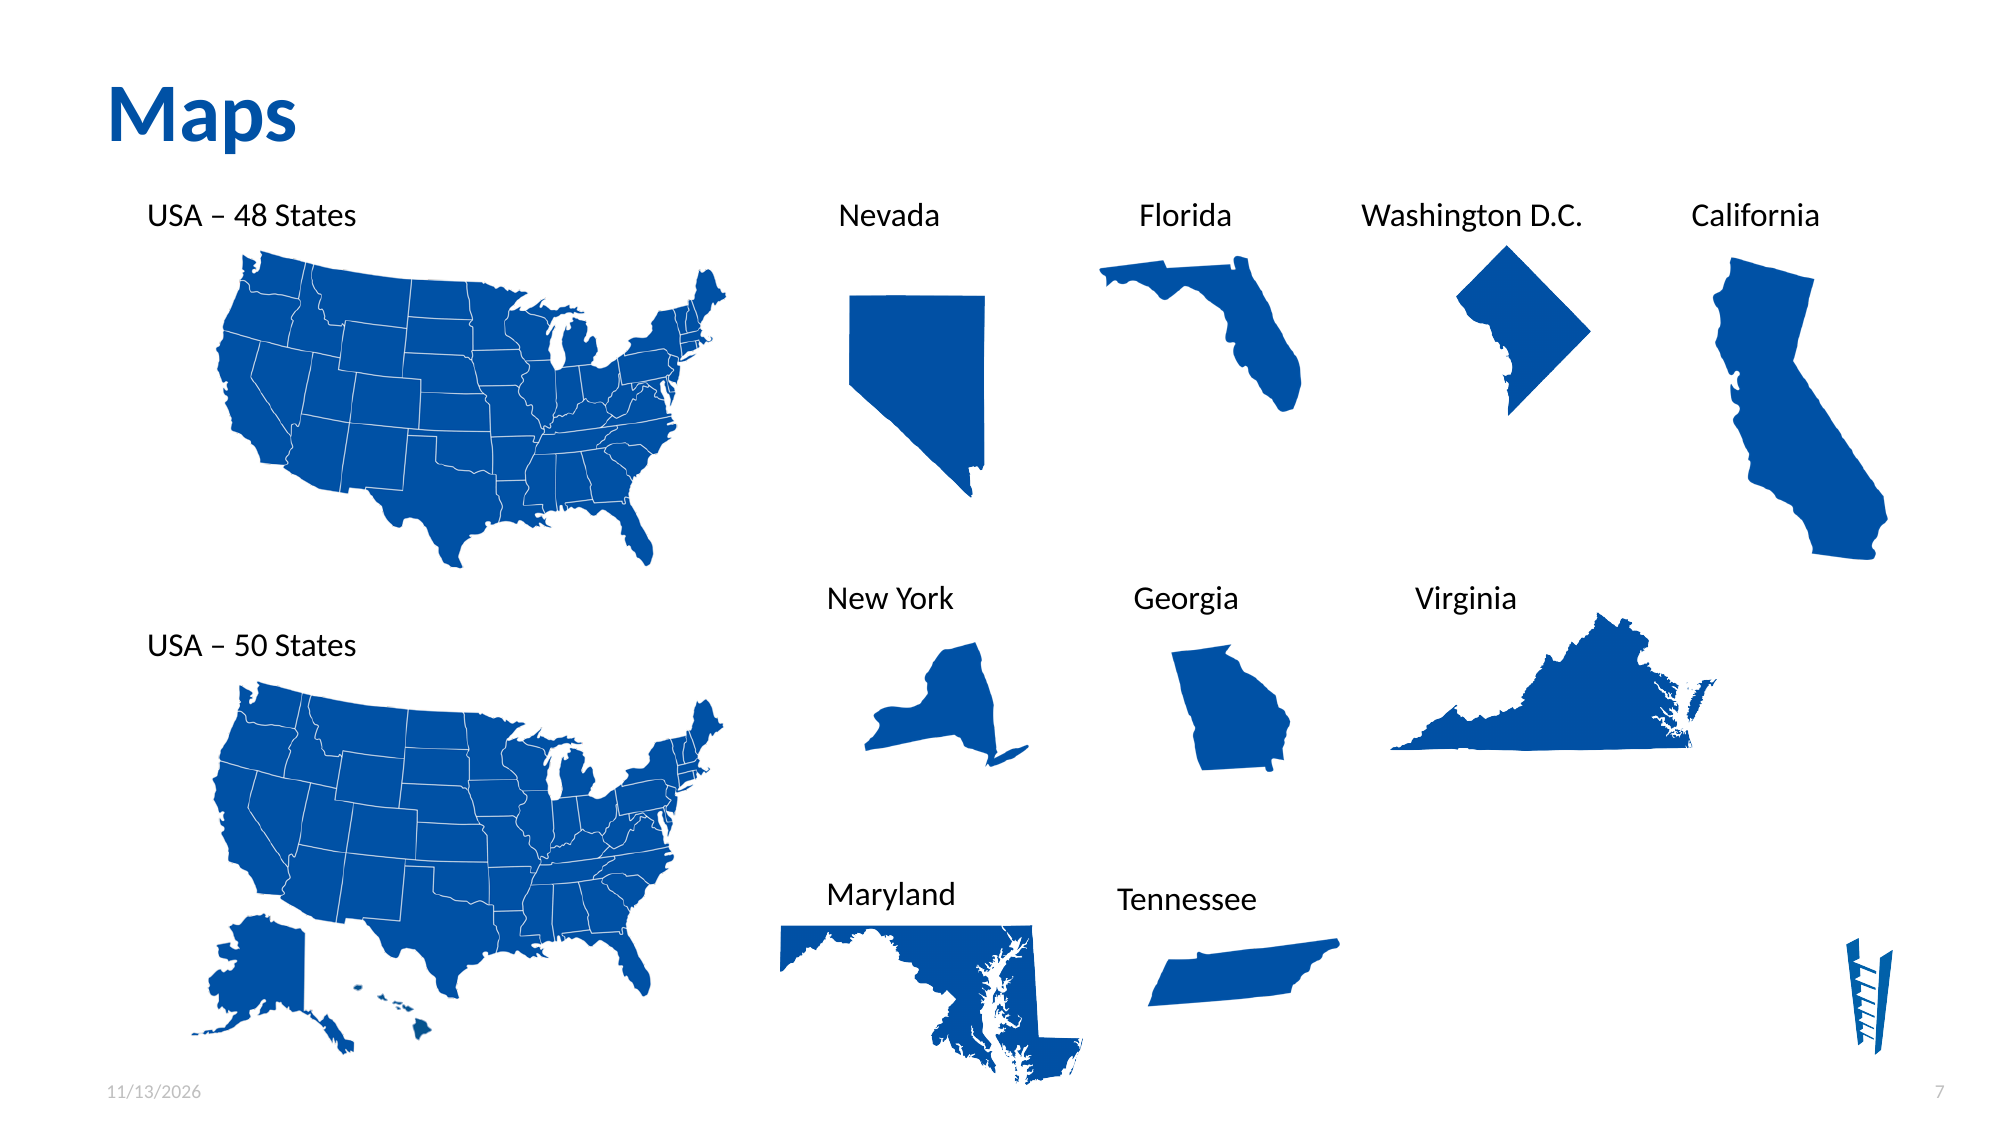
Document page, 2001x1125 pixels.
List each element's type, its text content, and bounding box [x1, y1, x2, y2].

picture [780, 925, 1083, 1085]
text_box USA – 50 States [146, 623, 456, 664]
text_box Washington D.C. [1361, 192, 1683, 233]
picture [1148, 618, 1311, 793]
text_box Florida [1139, 192, 1332, 233]
text_box Tennessee [1117, 877, 1356, 918]
picture [1846, 938, 1893, 1055]
text_box Georgia [1133, 576, 1338, 617]
text_box Virginia [1415, 576, 1617, 611]
text_box California [1691, 192, 1920, 233]
picture [1389, 612, 1718, 752]
text_box Nevada [838, 192, 1040, 233]
text_box Maryland [826, 871, 1056, 912]
picture [1086, 237, 1314, 431]
picture [1698, 237, 1897, 581]
picture [1455, 245, 1591, 416]
picture [1125, 913, 1359, 1032]
text_box USA – 48 States [146, 192, 456, 233]
text_box New York [826, 576, 1053, 617]
picture [838, 618, 1048, 793]
picture [189, 228, 750, 588]
title Maps [106, 44, 1392, 171]
picture [849, 295, 985, 499]
picture [177, 665, 738, 1072]
